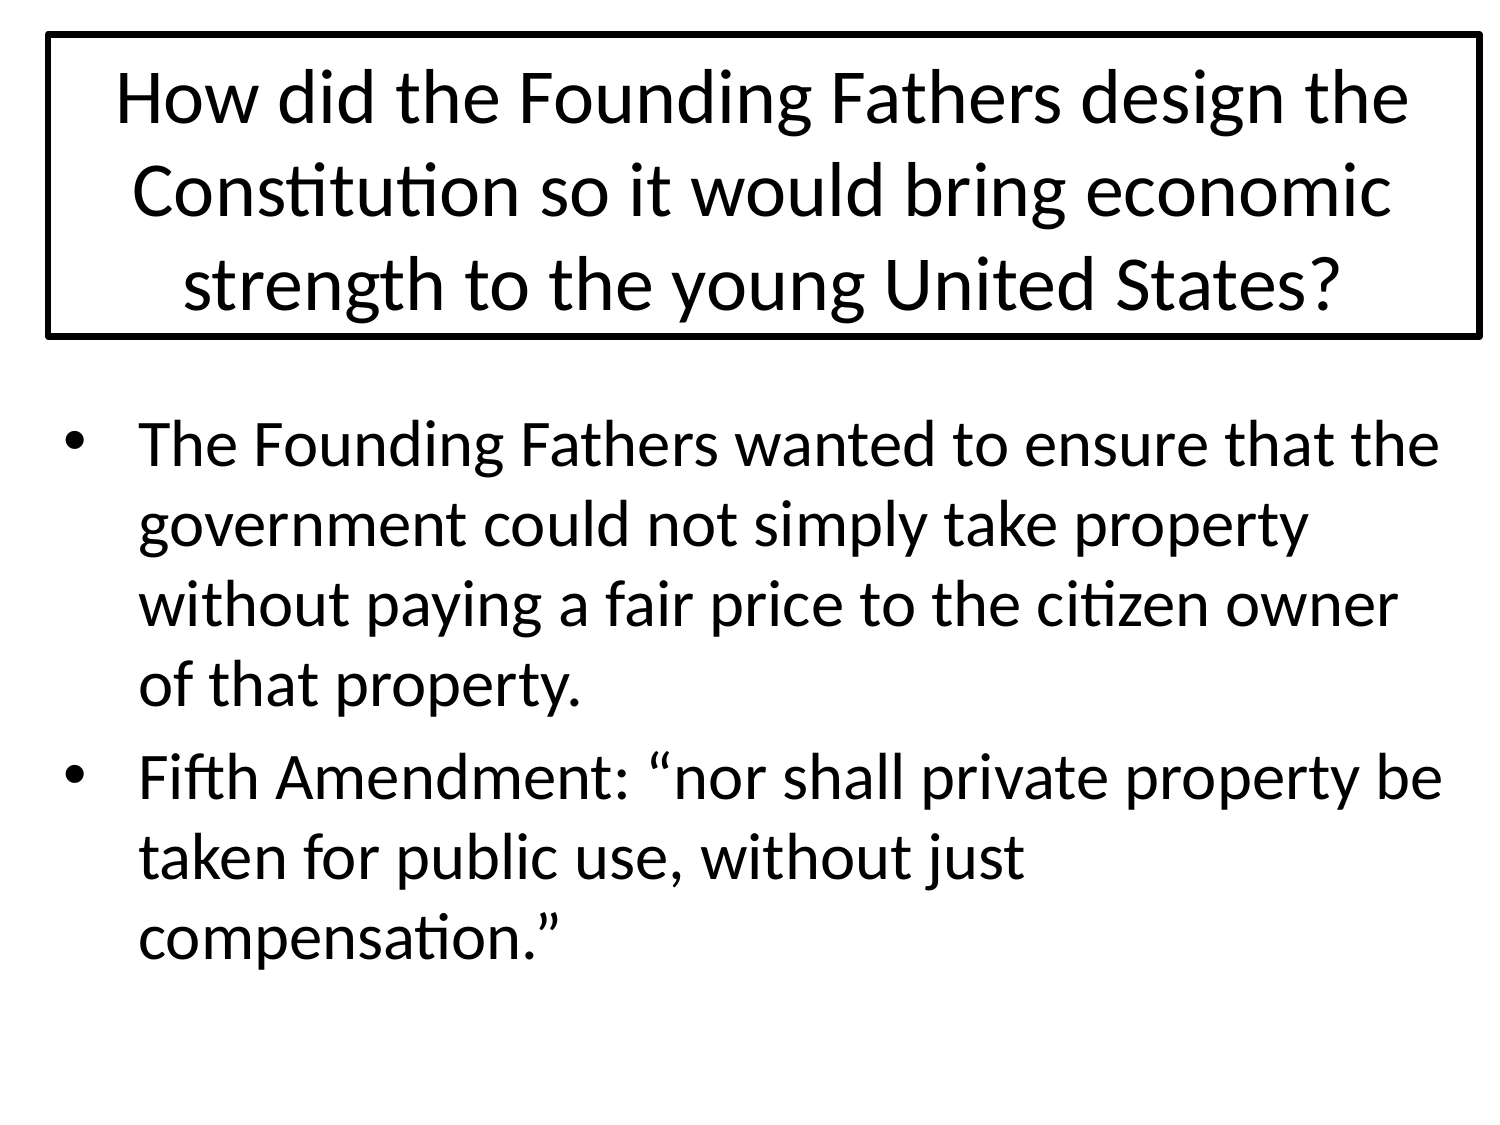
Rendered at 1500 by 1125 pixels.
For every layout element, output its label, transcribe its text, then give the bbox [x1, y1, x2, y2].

subtitle The Founding Fathers wanted to ensure that the government could not simply take property without paying a fair price to the citizen owner of that property. Fifth Amendment: “nor shall private property be taken for public use, without just compensation.” [48, 391, 1480, 1103]
title How did the Founding Fathers design the Constitution so it would bring economic strength to the young United States? [48, 34, 1480, 337]
